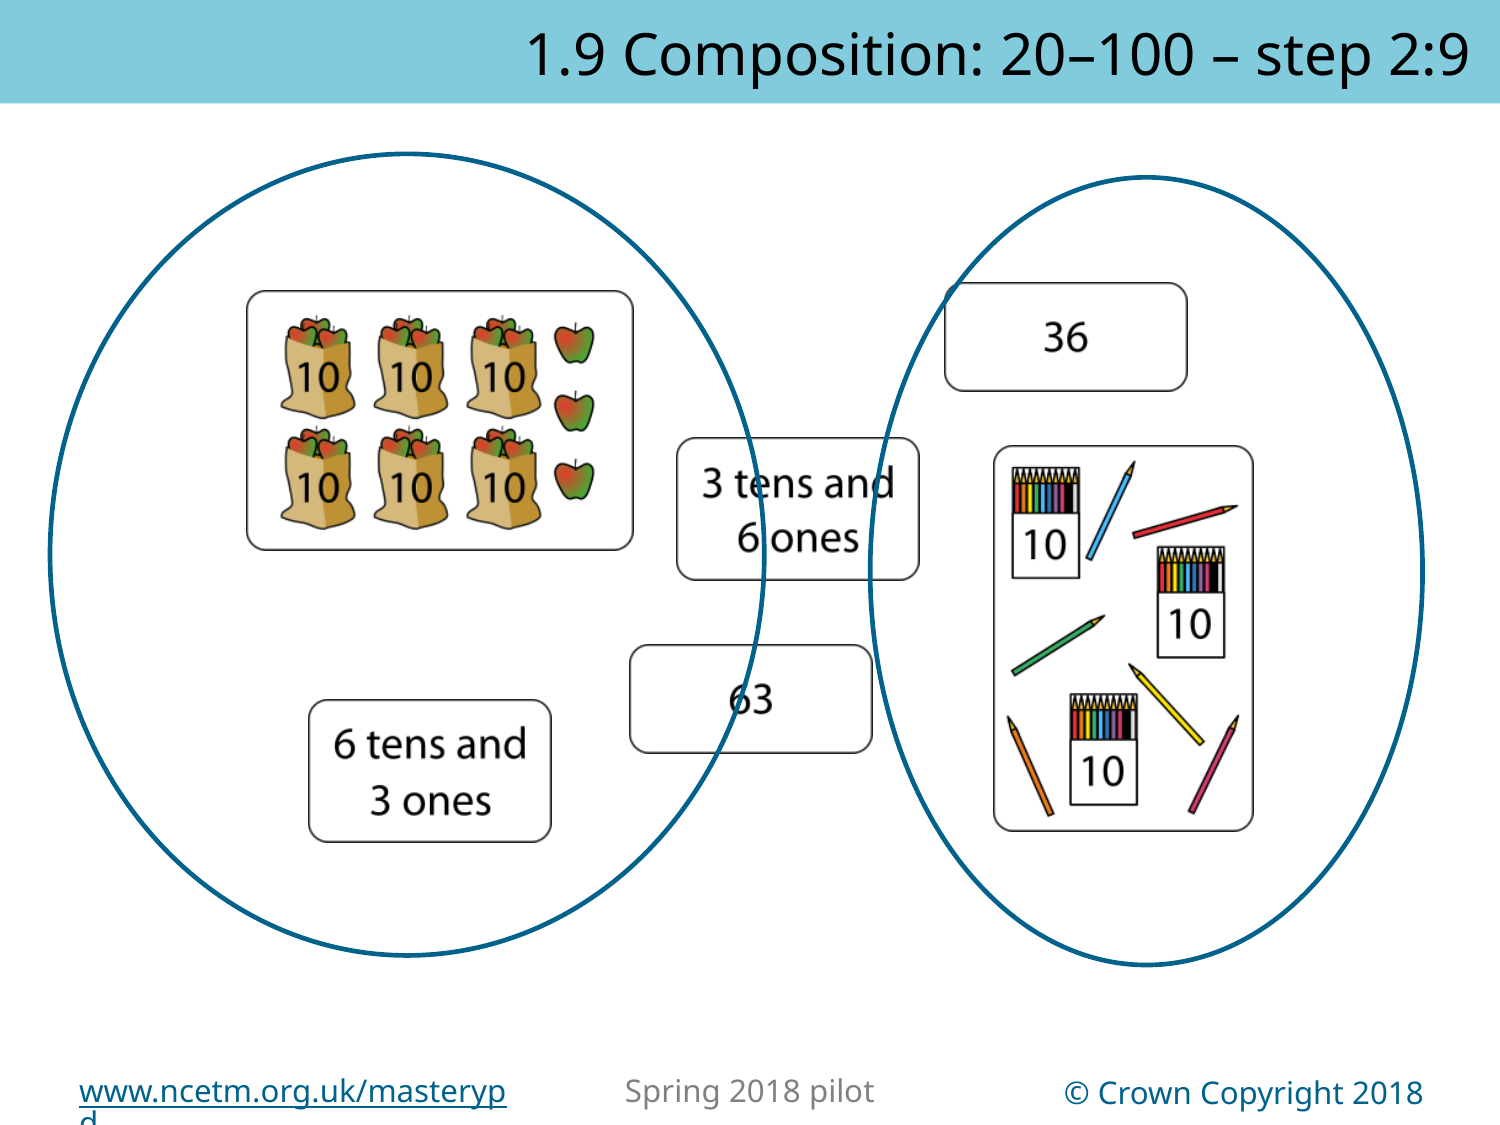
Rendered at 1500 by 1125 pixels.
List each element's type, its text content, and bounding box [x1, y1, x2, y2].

picture [944, 282, 1188, 393]
picture [721, 644, 873, 754]
list 1.9 Composition: 20–100 – step 2:9 [0, 0, 1500, 104]
picture [628, 644, 752, 754]
picture [308, 698, 552, 843]
picture [246, 289, 634, 551]
picture [944, 282, 954, 296]
picture [873, 436, 920, 582]
picture [752, 436, 883, 582]
picture [676, 436, 761, 582]
text_box [870, 177, 1423, 966]
text_box [50, 153, 763, 956]
picture [992, 445, 1254, 833]
